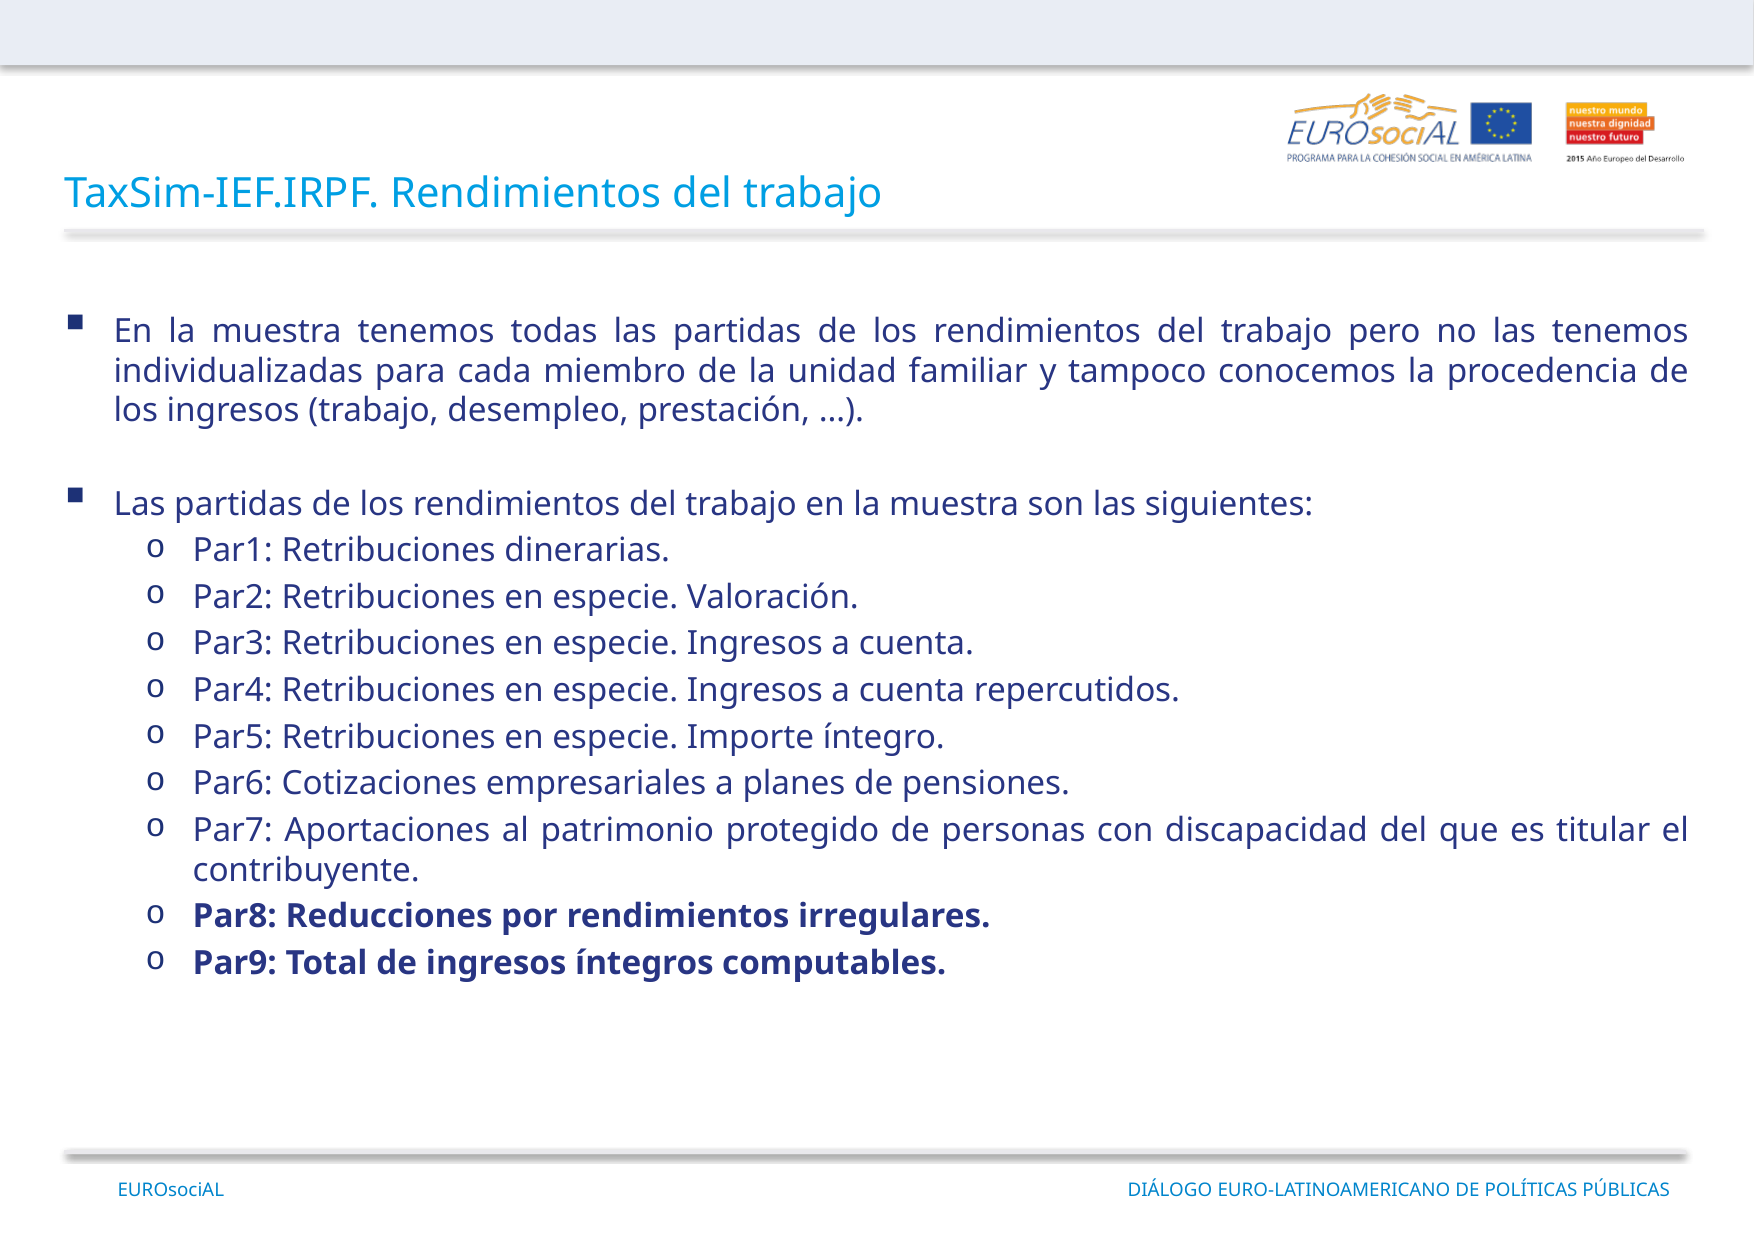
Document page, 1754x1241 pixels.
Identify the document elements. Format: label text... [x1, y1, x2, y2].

text_box En la muestra tenemos todas las partidas de los rendimientos del trabajo pero no las tenemos individualizadas para cada miembro de la unidad familiar y tampoco conocemos la procedencia de los ingresos (trabajo, desempleo, prestación, …). Las partidas de los rendimientos del trabajo en la muestra son las siguientes: Par1: Retribuciones dinerarias. Par2: Retribuciones en especie. Valoración. Par3: Retribuciones en especie. Ingresos a cuenta. Par4: Retribuciones en especie. Ingresos a cuenta repercutidos. Par5: Retribuciones en especie. Importe íntegro. Par6: Cotizaciones empresariales a planes de pensiones. Par7: Aportaciones al patrimonio protegido de personas con discapacidad del que es titular el contribuyente. Par8: Reducciones por rendimientos irregulares. Par9: Total de ingresos íntegros computables. [64, 289, 1692, 1140]
text_box TaxSim-IEF.IRPF. Rendimientos del trabajo [49, 158, 1628, 233]
picture [1278, 88, 1692, 173]
